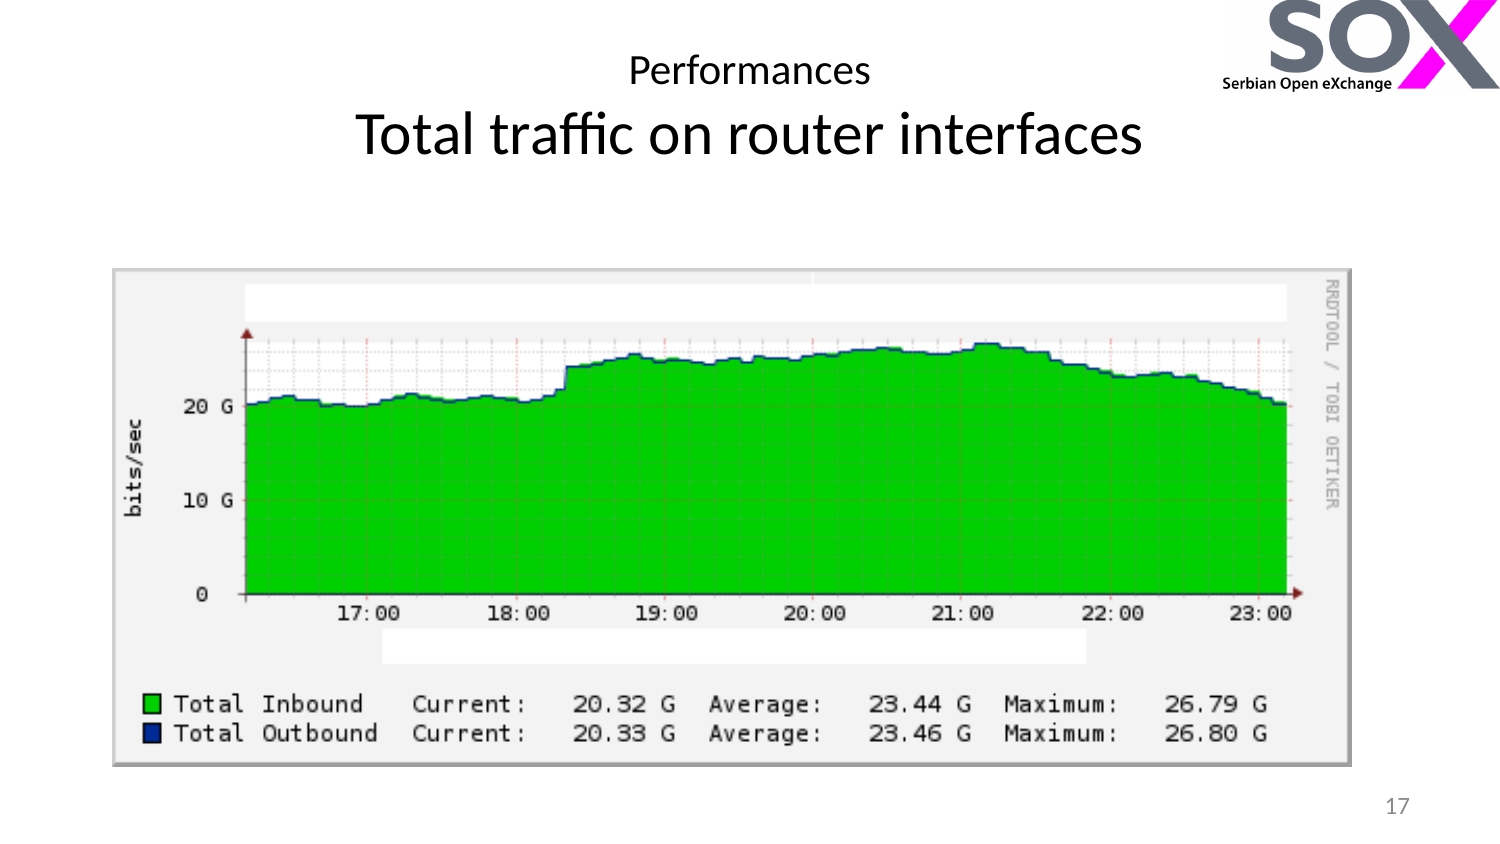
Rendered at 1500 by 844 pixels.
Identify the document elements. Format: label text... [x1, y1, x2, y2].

slide_number 17 [1074, 782, 1425, 827]
title Performances Total traffic on router interfaces [75, 33, 1425, 175]
picture [1223, 0, 1500, 92]
picture [111, 268, 1353, 767]
